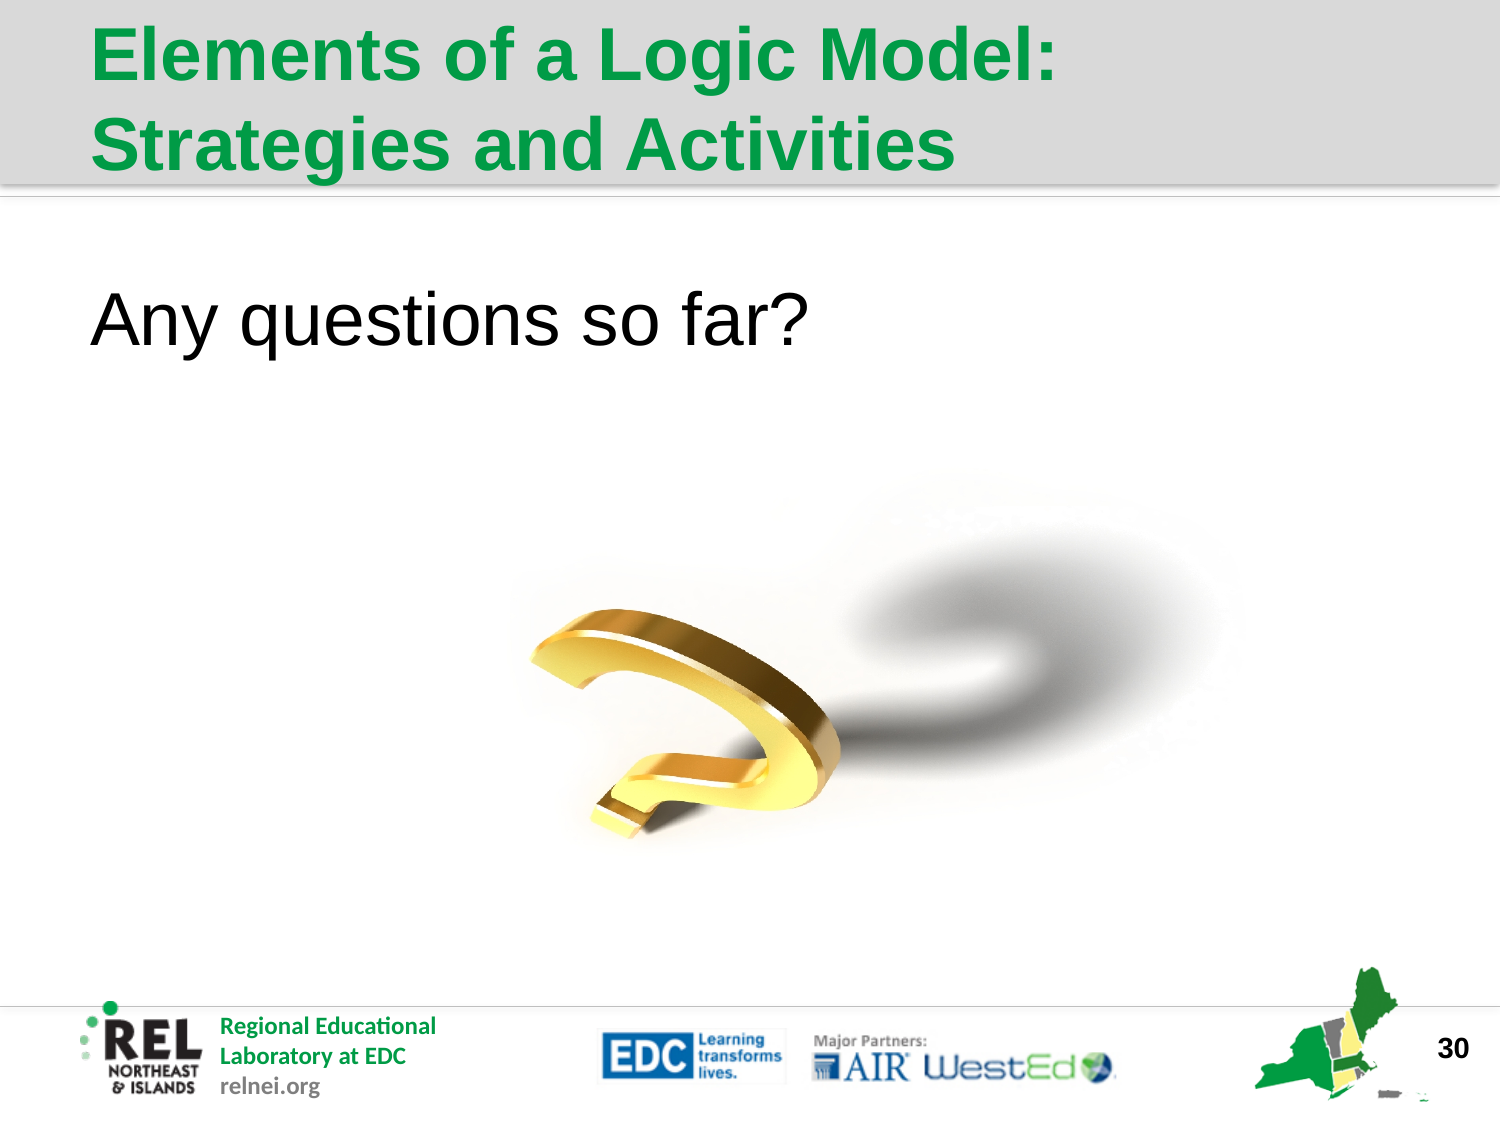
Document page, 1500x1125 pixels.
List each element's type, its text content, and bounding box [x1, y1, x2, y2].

picture [594, 1028, 1138, 1091]
picture [1245, 964, 1442, 1103]
picture [478, 385, 1310, 892]
title Elements of a Logic Model: Strategies and Activities [75, 25, 1425, 165]
slide_number 30 [1393, 1016, 1485, 1077]
picture [80, 1001, 227, 1108]
list Any questions so far? [75, 262, 1425, 982]
